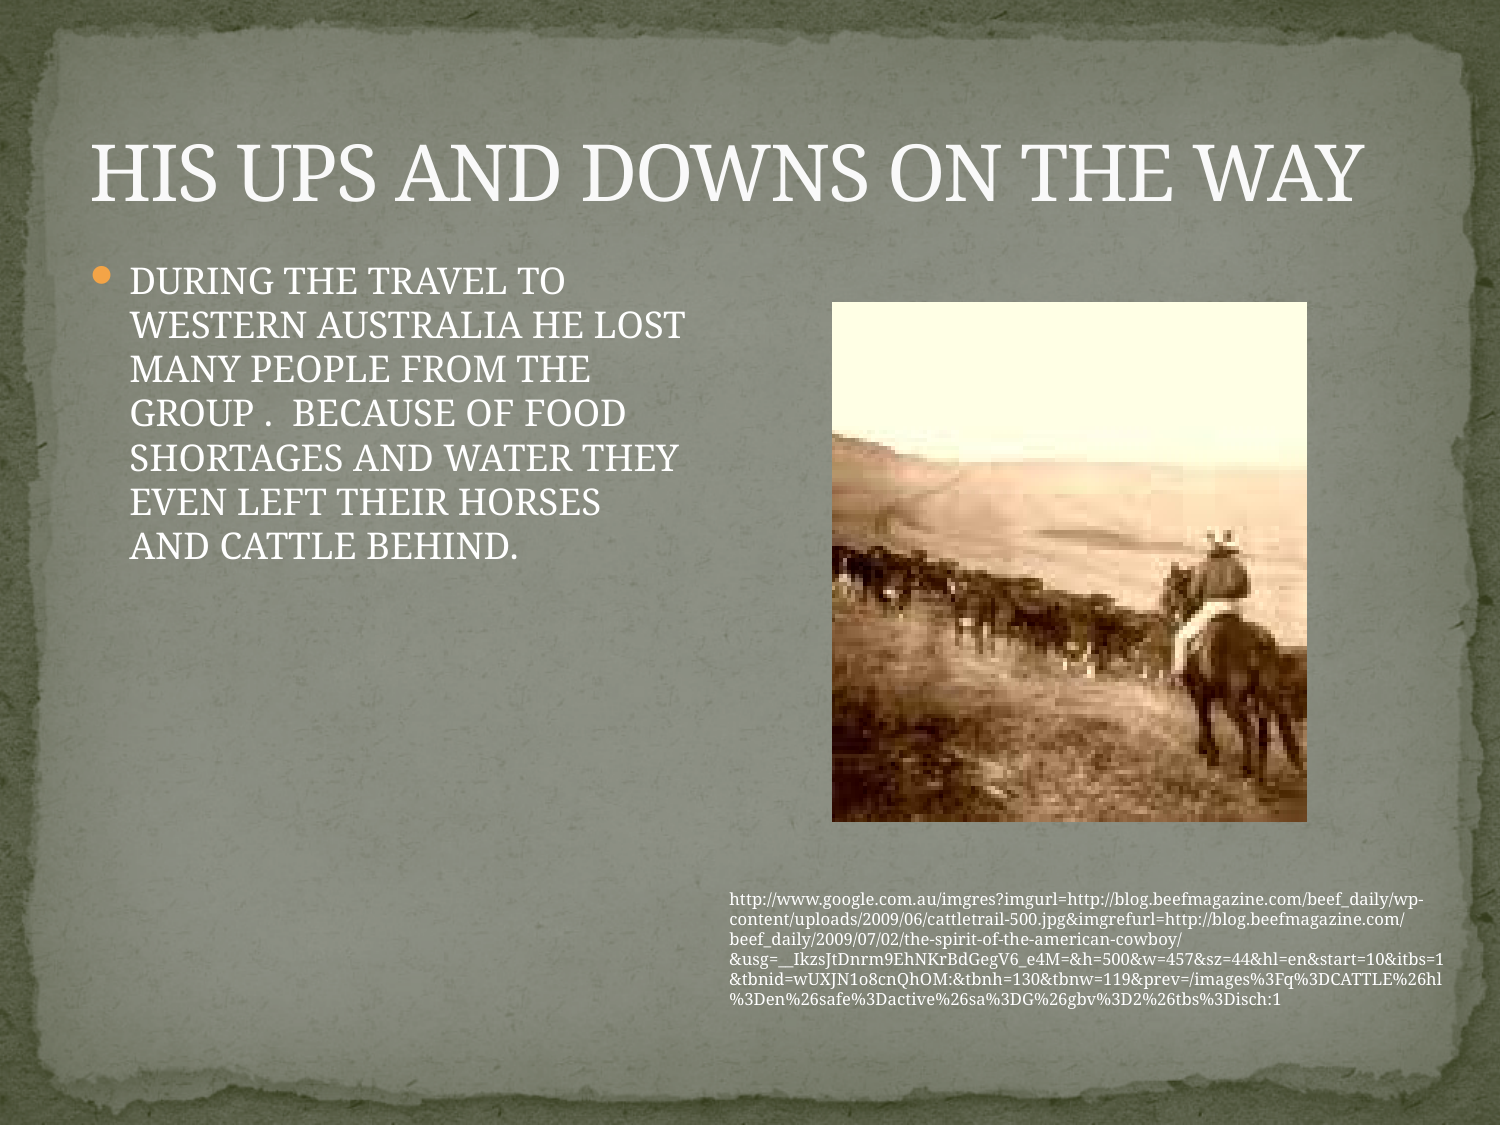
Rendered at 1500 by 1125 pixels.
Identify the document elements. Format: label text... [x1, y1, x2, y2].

text_box http://www.google.com.au/imgres?imgurl=http://blog.beefmagazine.com/beef_daily/wp-content/uploads/2009/06/cattletrail-500.jpg&imgrefurl=http://blog.beefmagazine.com/beef_daily/2009/07/02/the-spirit-of-the-american-cowboy/&usg=__IkzsJtDnrm9EhNKrBdGegV6_e4M=&h=500&w=457&sz=44&hl=en&start=10&itbs=1&tbnid=wUXJN1o8cnQhOM:&tbnh=130&tbnw=119&prev=/images%3Fq%3DCATTLE%26hl%3Den%26safe%3Dactive%26sa%3DG%26gbv%3D2%26tbs%3Disch:1 [714, 881, 1465, 1016]
title HIS UPS AND DOWNS ON THE WAY [74, 24, 1425, 225]
list DURING THE TRAVEL TO WESTERN AUSTRALIA HE LOST MANY PEOPLE FROM THE GROUP . BECAUSE OF FOOD SHORTAGES AND WATER THEY EVEN LEFT THEIR HORSES AND CATTLE BEHIND. [74, 249, 704, 587]
picture [832, 302, 1307, 823]
